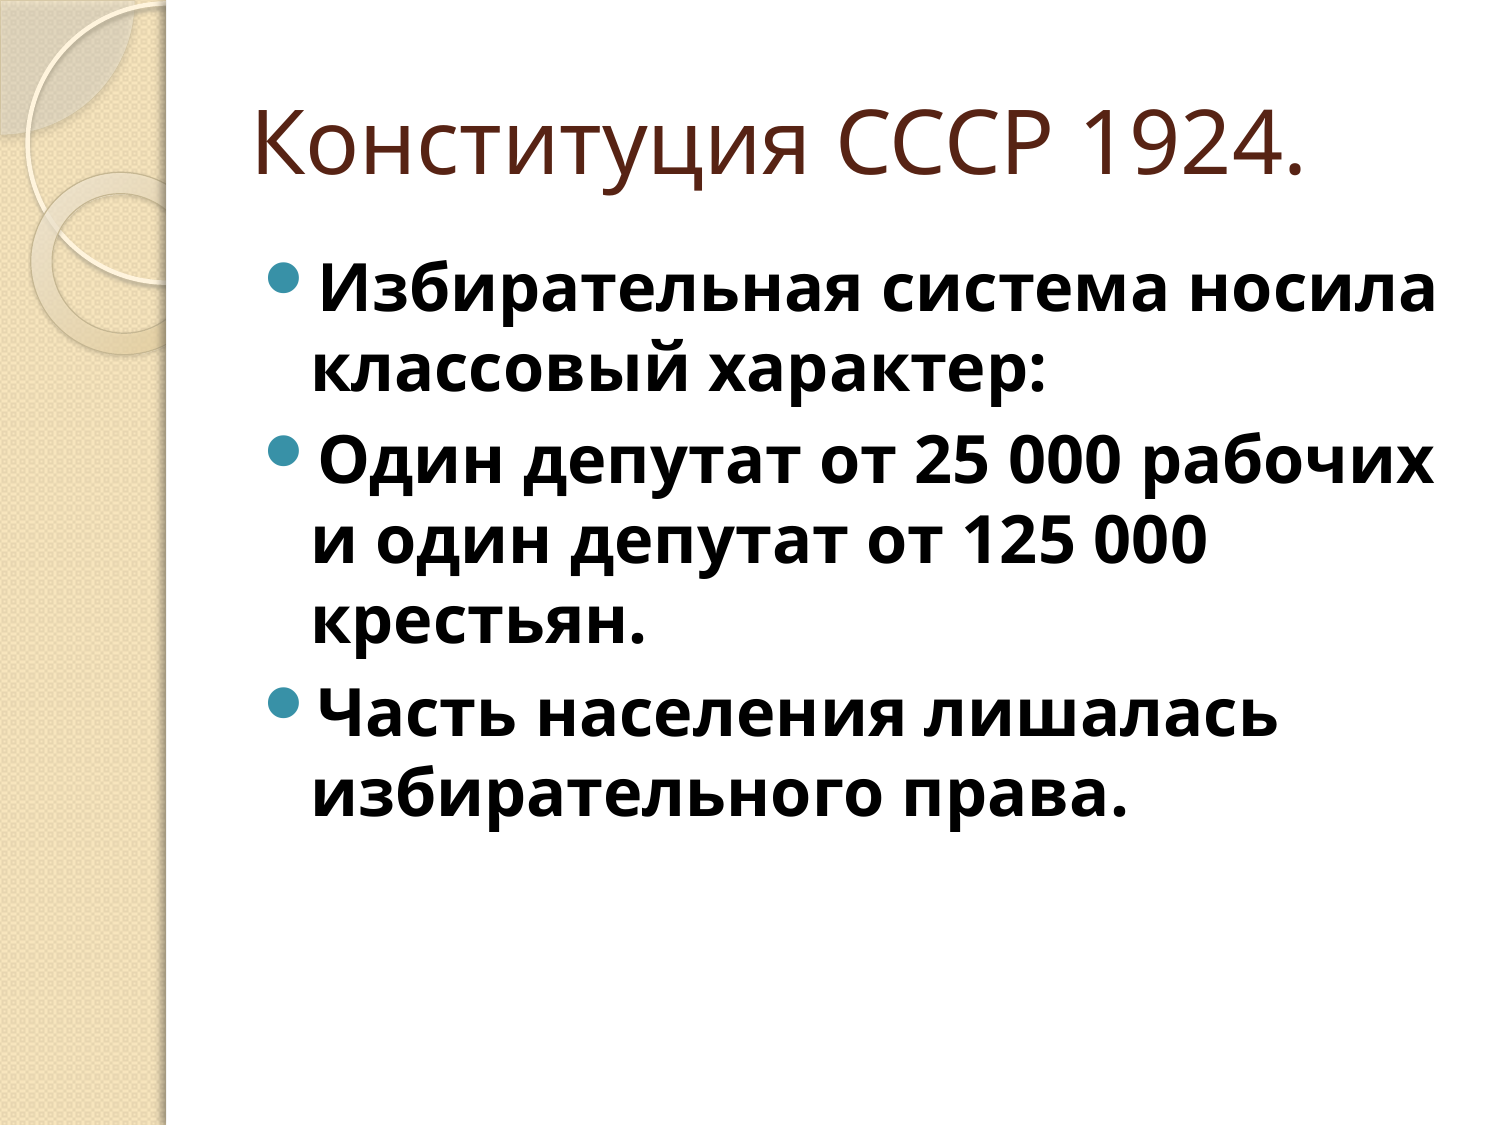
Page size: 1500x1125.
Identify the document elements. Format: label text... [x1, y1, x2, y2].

title Конституция СССР 1924. [235, 45, 1466, 233]
list Избирательная система носила классовый характер: Один депутат от 25 000 рабочих и один депутат от 125 000 крестьян. Часть населения лишалась избирательного права. [235, 237, 1466, 1025]
